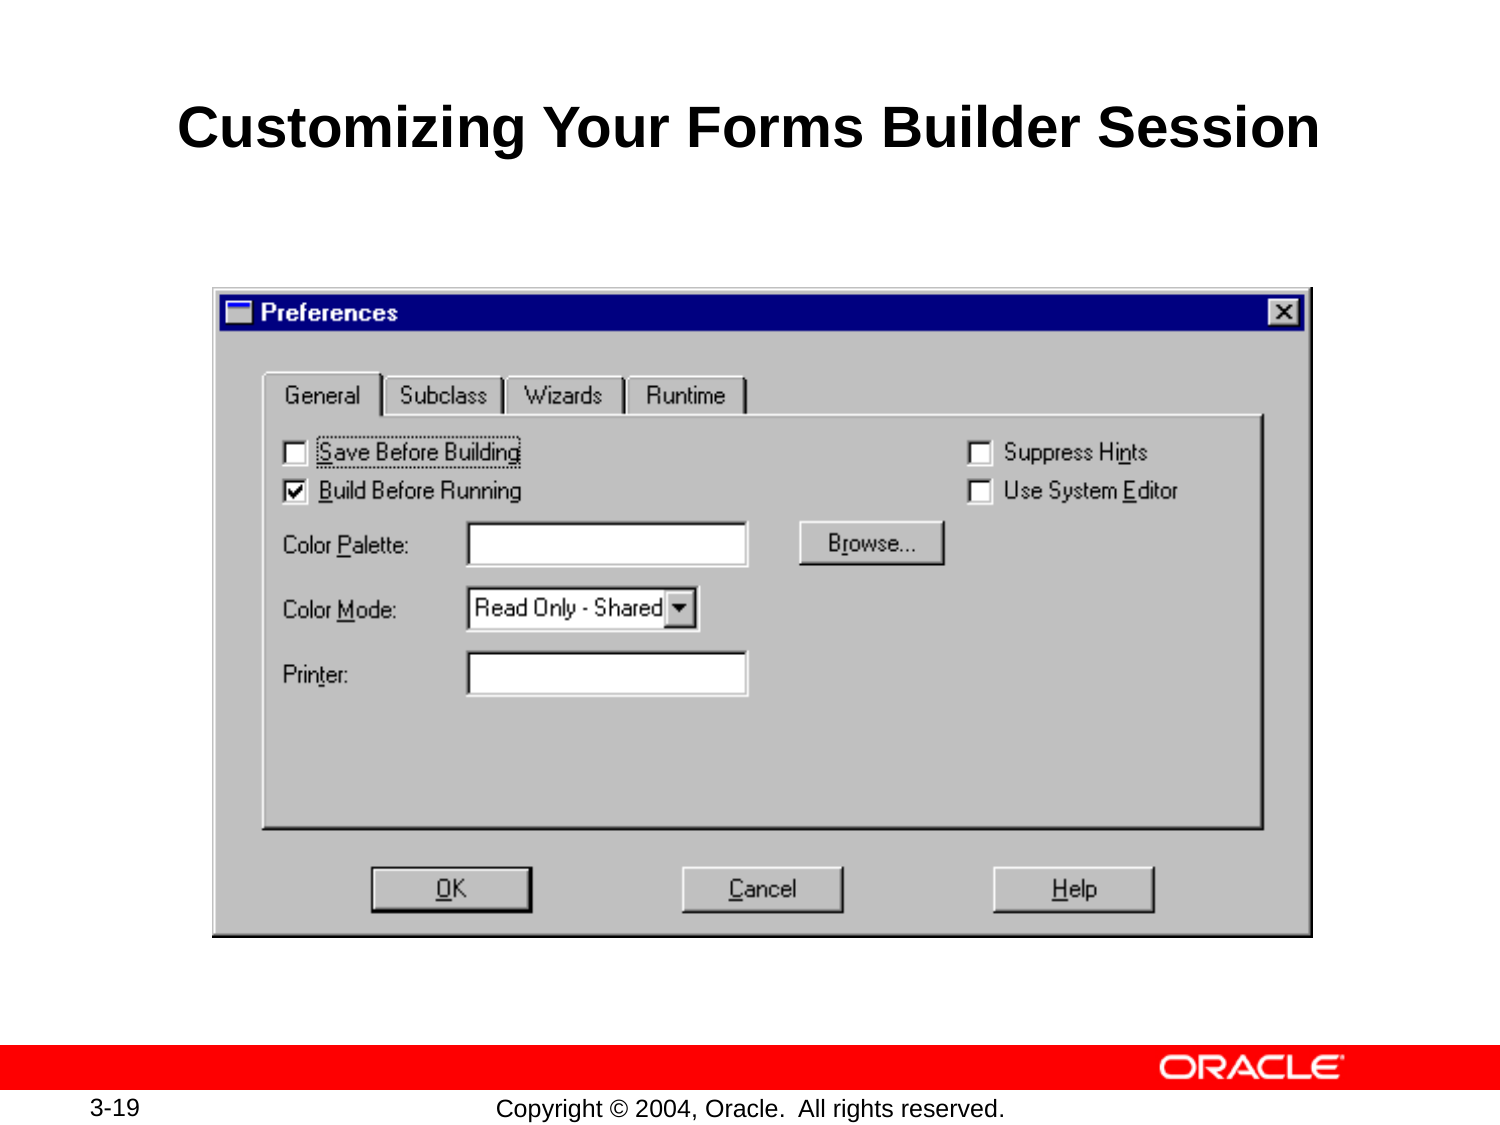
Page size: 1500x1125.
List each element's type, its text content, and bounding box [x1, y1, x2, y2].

picture [212, 287, 1313, 938]
title Customizing Your Forms Builder Session [149, 87, 1351, 232]
